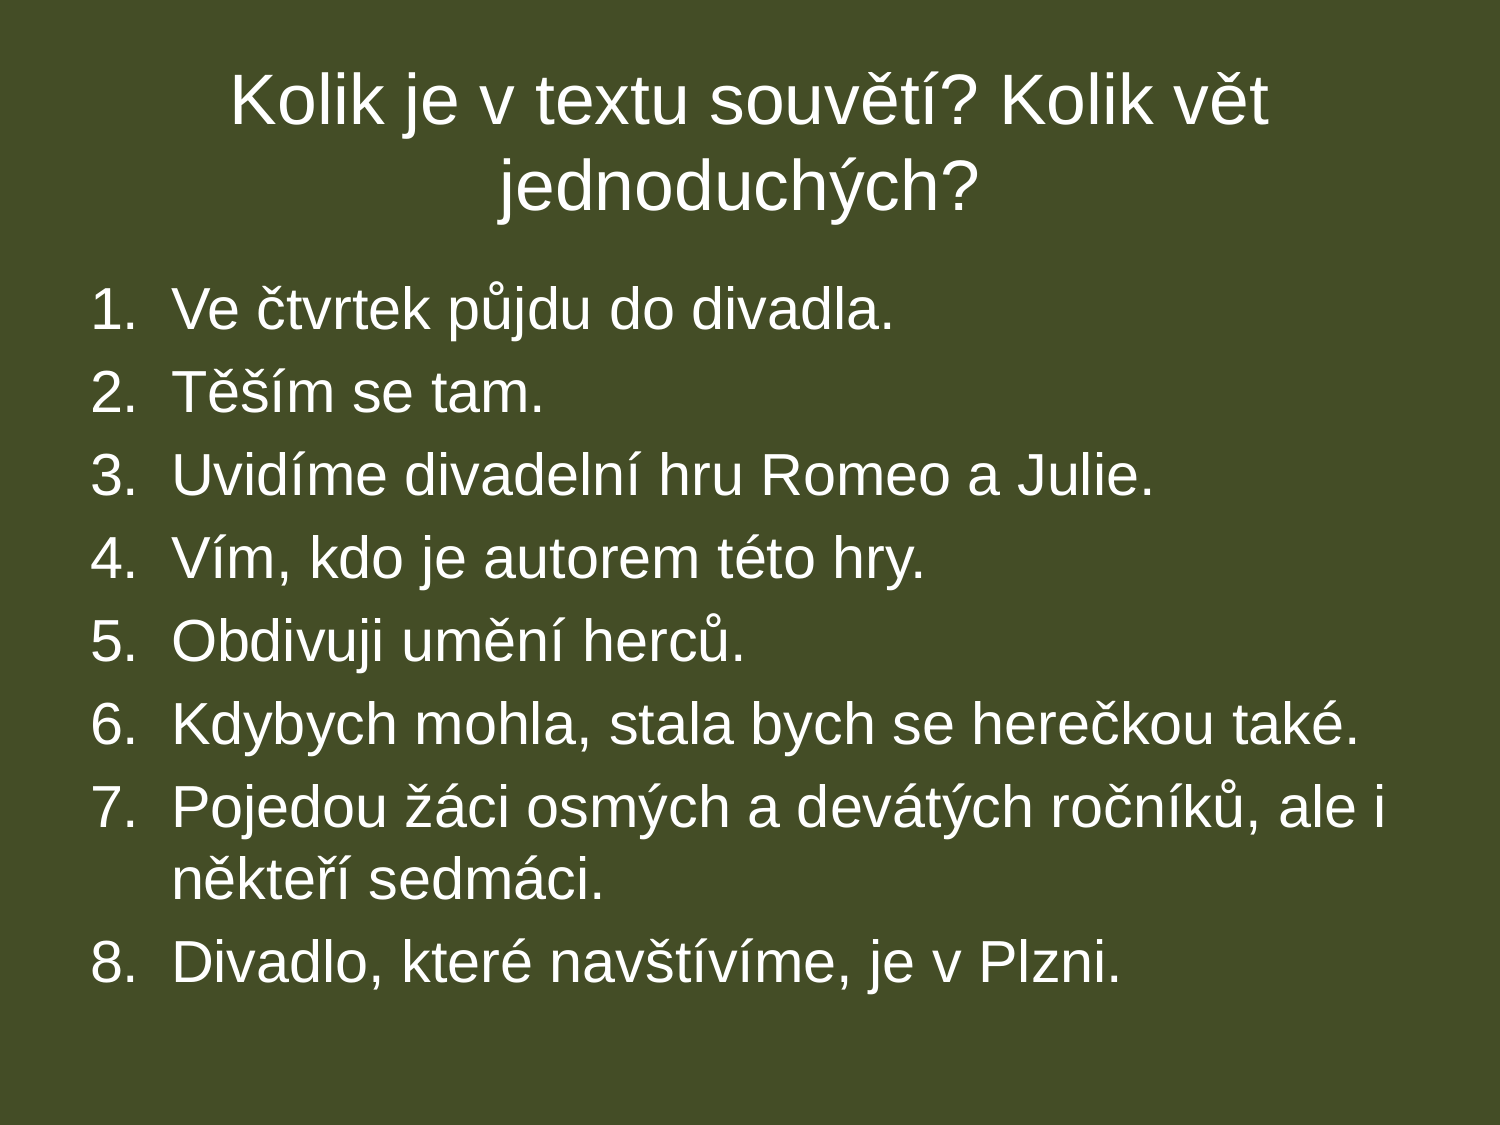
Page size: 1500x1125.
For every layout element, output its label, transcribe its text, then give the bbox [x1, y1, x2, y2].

list Ve čtvrtek půjdu do divadla. Těším se tam. Uvidíme divadelní hru Romeo a Julie. Vím, kdo je autorem této hry. Obdivuji umění herců. Kdybych mohla, stala bych se herečkou také. Pojedou žáci osmých a devátých ročníků, ale i někteří sedmáci. Divadlo, které navštívíme, je v Plzni. [75, 262, 1425, 1005]
title Kolik je v textu souvětí? Kolik vět jednoduchých? [75, 45, 1425, 233]
